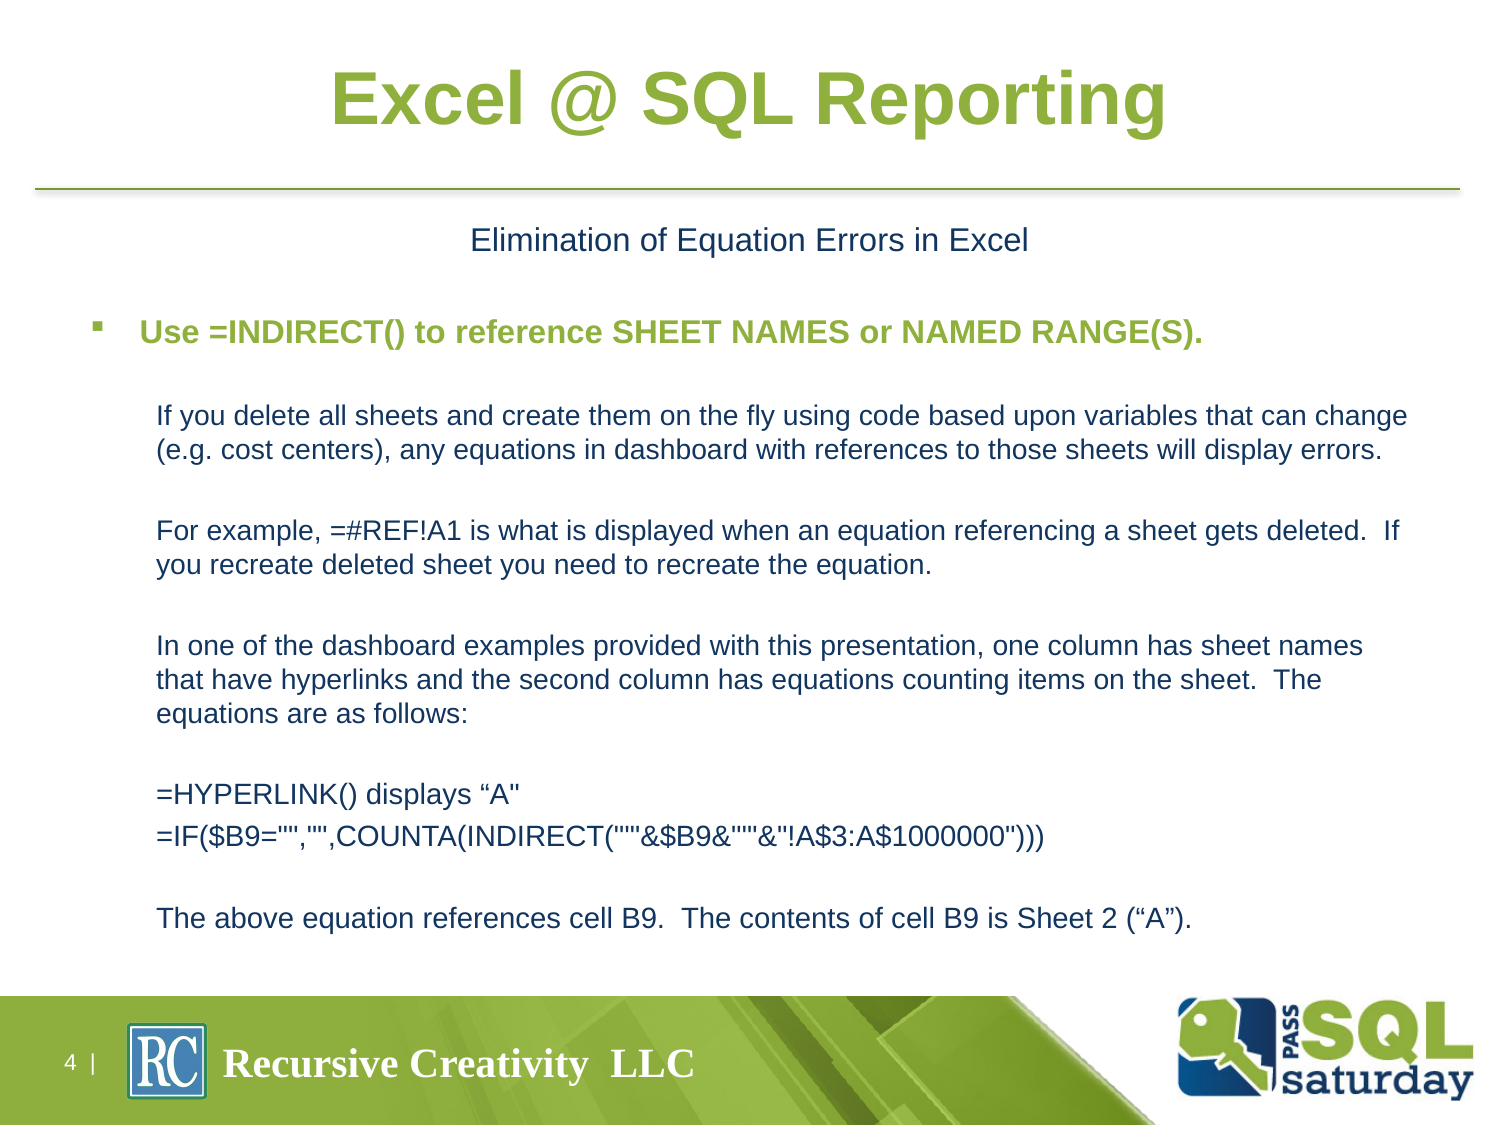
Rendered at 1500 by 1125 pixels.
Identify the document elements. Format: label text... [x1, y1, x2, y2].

list Elimination of Equation Errors in Excel Use =INDIRECT() to reference SHEET NAMES or NAMED RANGE(S). If you delete all sheets and create them on the fly using code based upon variables that can change (e.g. cost centers), any equations in dashboard with references to those sheets will display errors. For example, =#REF!A1 is what is displayed when an equation referencing a sheet gets deleted. If you recreate deleted sheet you need to recreate the equation. In one of the dashboard examples provided with this presentation, one column has sheet names that have hyperlinks and the second column has equations counting items on the sheet. The equations are as follows: =HYPERLINK() displays “A" =IF($B9="","",COUNTA(INDIRECT("'"&$B9&"'"&"!A$3:A$1000000"))) The above equation references cell B9. The contents of cell B9 is Sheet 2 (“A”). [75, 211, 1425, 974]
picture [0, 969, 1483, 1125]
title Excel @ SQL Reporting [75, 27, 1425, 162]
footer Recursive Creativity LLC [207, 1031, 825, 1092]
text_box 4 | [37, 1031, 124, 1092]
